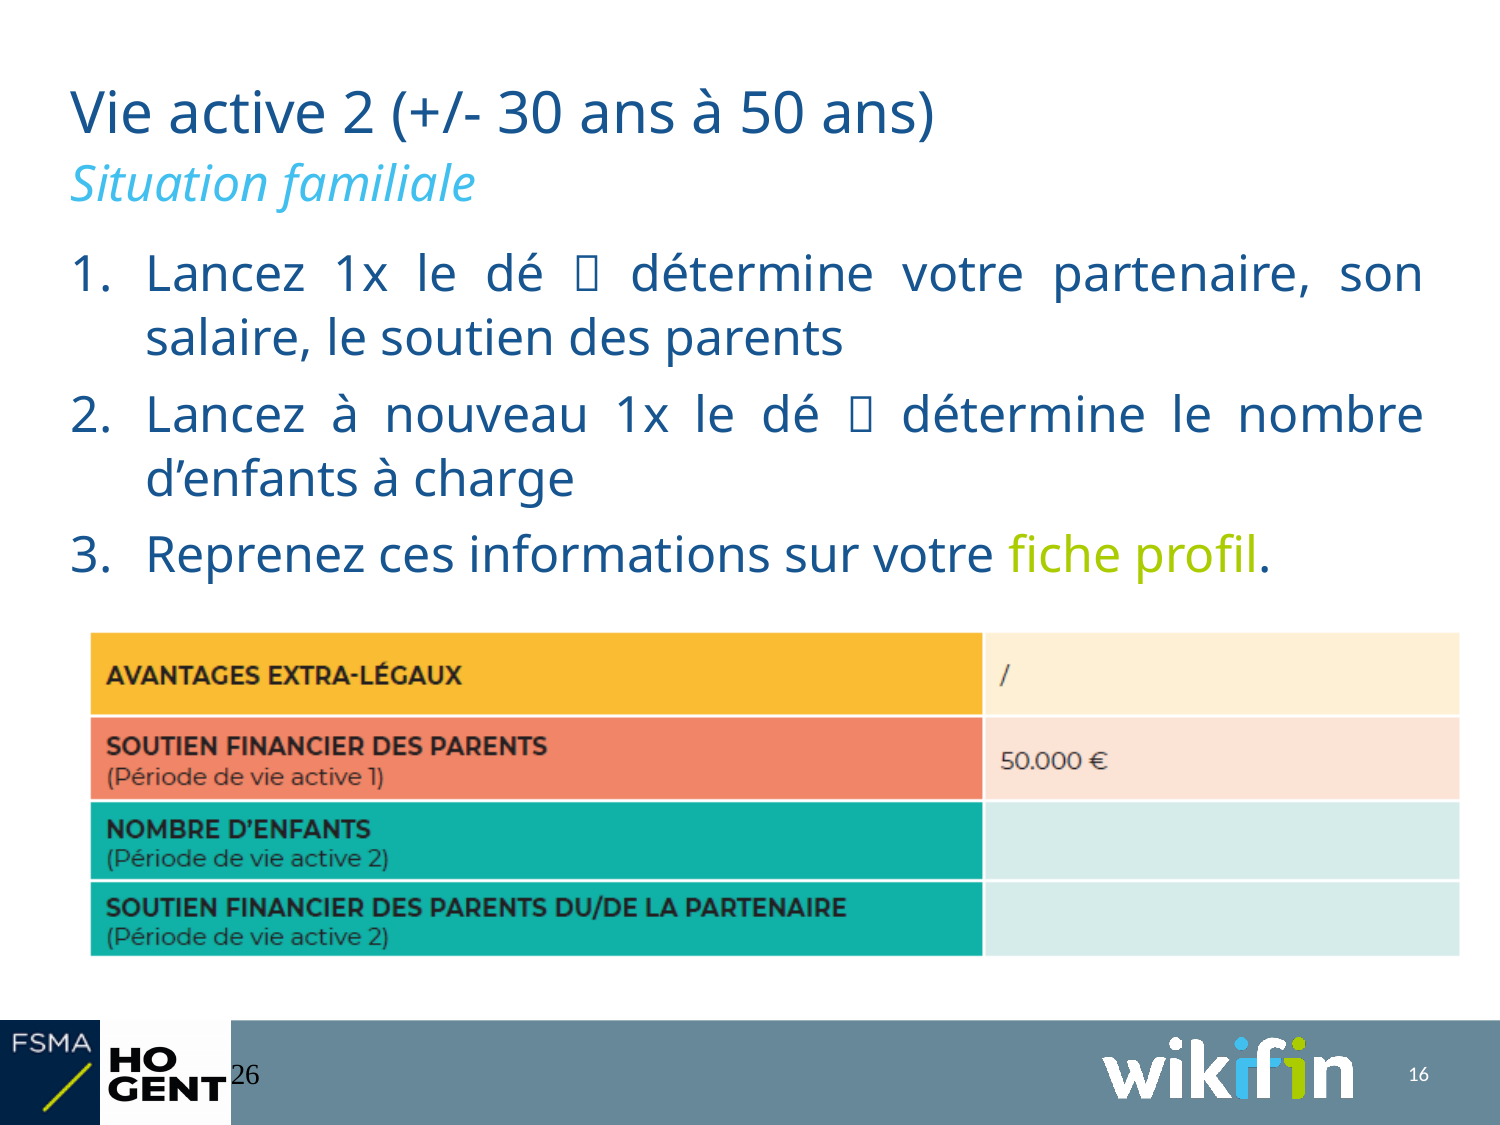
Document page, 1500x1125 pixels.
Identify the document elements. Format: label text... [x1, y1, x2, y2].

slide_number 16 [1355, 1020, 1430, 1125]
picture [1102, 1037, 1353, 1099]
list Lancez 1x le dé  détermine votre partenaire, son salaire, le soutien des parents Lancez à nouveau 1x le dé  détermine le nombre d’enfants à charge Reprenez ces informations sur votre fiche profil. [70, 236, 1425, 947]
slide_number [231, 1020, 396, 1125]
picture [0, 1020, 231, 1125]
title Vie active 2 (+/- 30 ans à 50 ans) Situation familiale [70, 78, 1425, 220]
picture [88, 630, 1466, 964]
